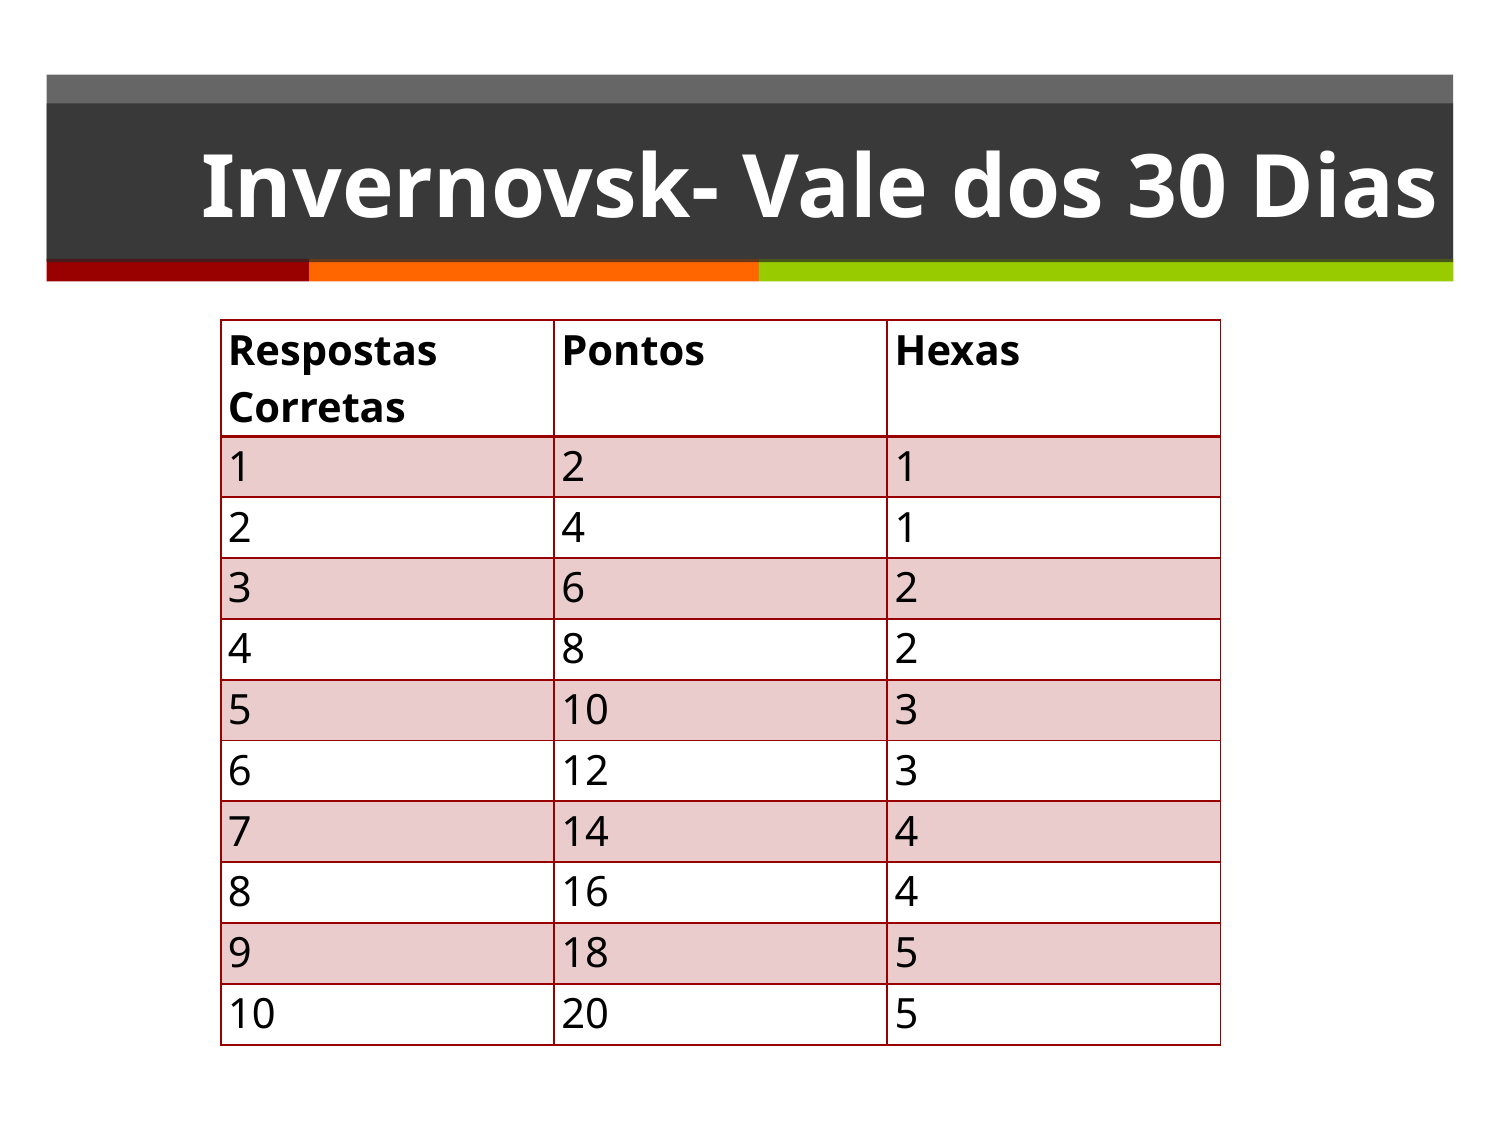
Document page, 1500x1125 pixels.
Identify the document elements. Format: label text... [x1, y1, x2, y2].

table_cell 10 [555, 681, 886, 740]
table_cell 9 [222, 924, 553, 983]
table_cell 2 [888, 559, 1220, 618]
table_cell 4 [222, 620, 553, 679]
table_cell 4 [888, 802, 1220, 861]
table_header Hexas [888, 321, 1220, 435]
table_cell 8 [555, 620, 886, 679]
table_cell 4 [555, 498, 886, 557]
title Invernovsk- Vale dos 30 Dias [46, 103, 1454, 263]
table_cell 5 [888, 924, 1220, 983]
table_cell 1 [222, 438, 553, 496]
table_cell 2 [222, 498, 553, 557]
table_cell 5 [222, 681, 553, 740]
table_cell 3 [888, 741, 1220, 800]
table_cell 10 [222, 985, 553, 1044]
table_cell 16 [555, 863, 886, 922]
table_cell 6 [222, 741, 553, 800]
table_cell 5 [888, 985, 1220, 1044]
table_cell 2 [555, 438, 886, 496]
table_cell 3 [222, 559, 553, 618]
list [75, 232, 1425, 975]
table_cell 1 [888, 498, 1220, 557]
table_cell 12 [555, 741, 886, 800]
table_header Respostas Corretas [222, 321, 553, 435]
table_cell 4 [888, 863, 1220, 922]
table_cell 20 [555, 985, 886, 1044]
table_cell 3 [888, 681, 1220, 740]
table_header Pontos [555, 321, 886, 435]
table_cell 18 [555, 924, 886, 983]
table_cell 1 [888, 438, 1220, 496]
table_cell 2 [888, 620, 1220, 679]
table_cell 6 [555, 559, 886, 618]
table_cell 7 [222, 802, 553, 861]
table_cell 14 [555, 802, 886, 861]
table_cell 8 [222, 863, 553, 922]
